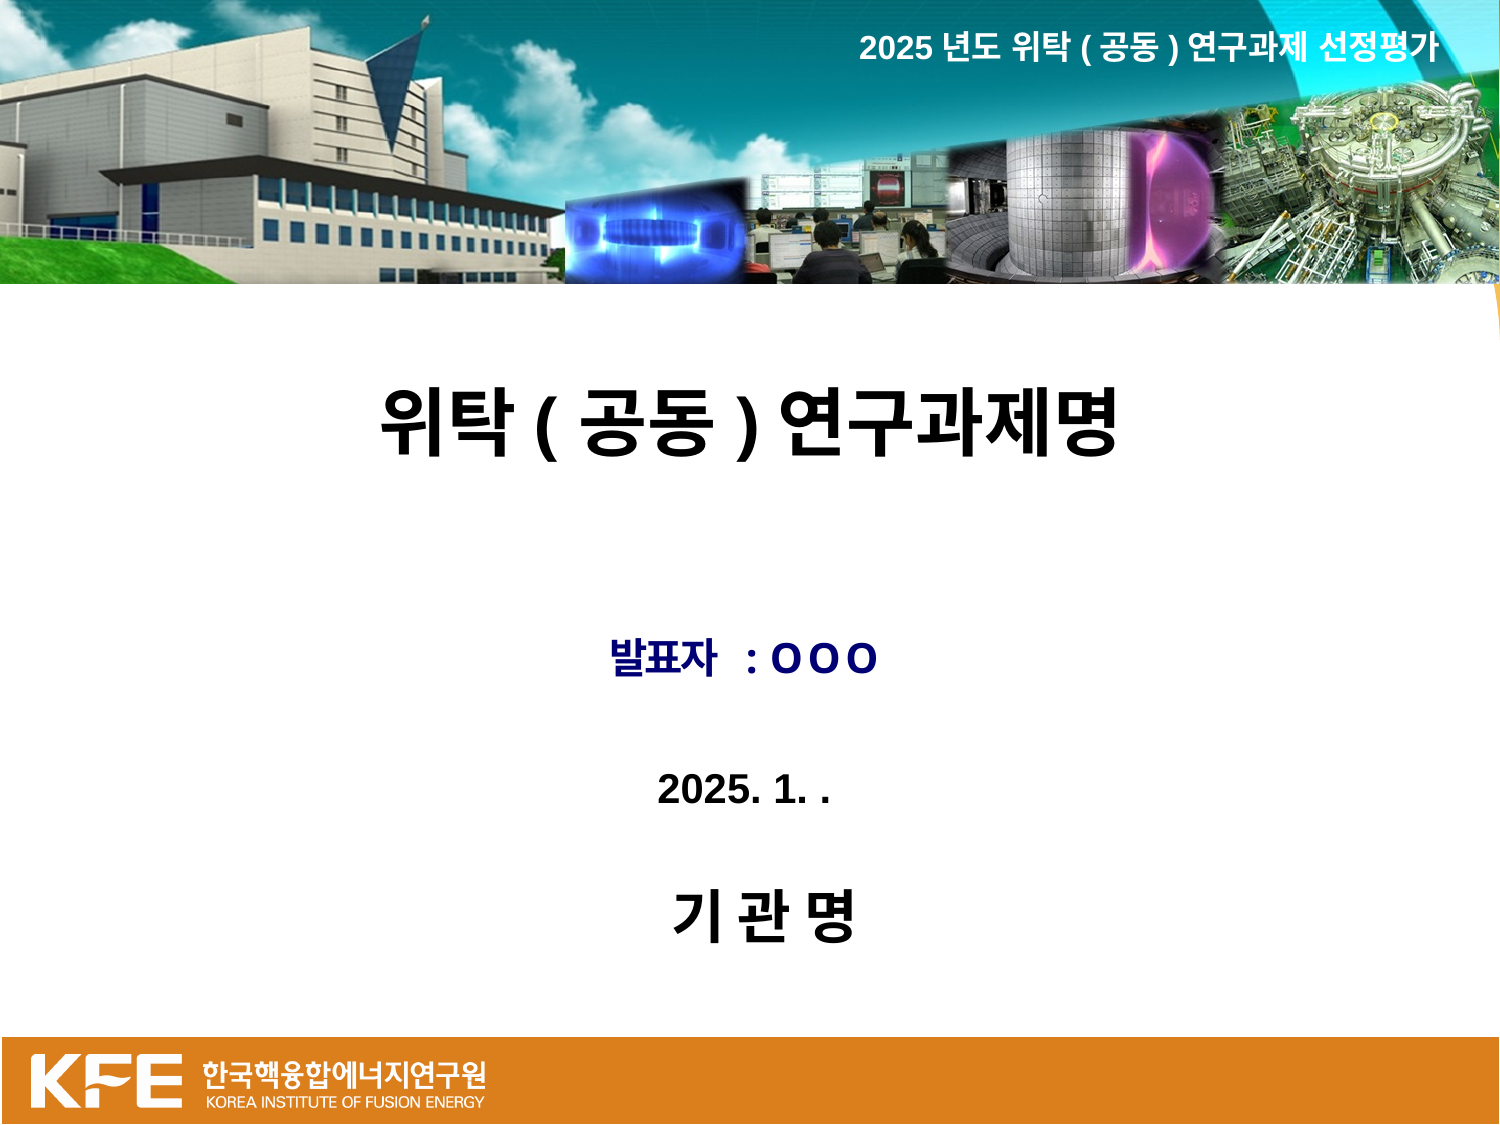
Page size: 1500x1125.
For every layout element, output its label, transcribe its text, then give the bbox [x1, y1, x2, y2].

picture [0, 0, 1500, 284]
text_box 2025. 1. . [0, 759, 1500, 820]
text_box 기 관 명 [0, 873, 1499, 958]
text_box 발표자 : O O O [0, 621, 1498, 693]
text_box 위탁(공동)연구과제명 [1, 378, 1500, 474]
